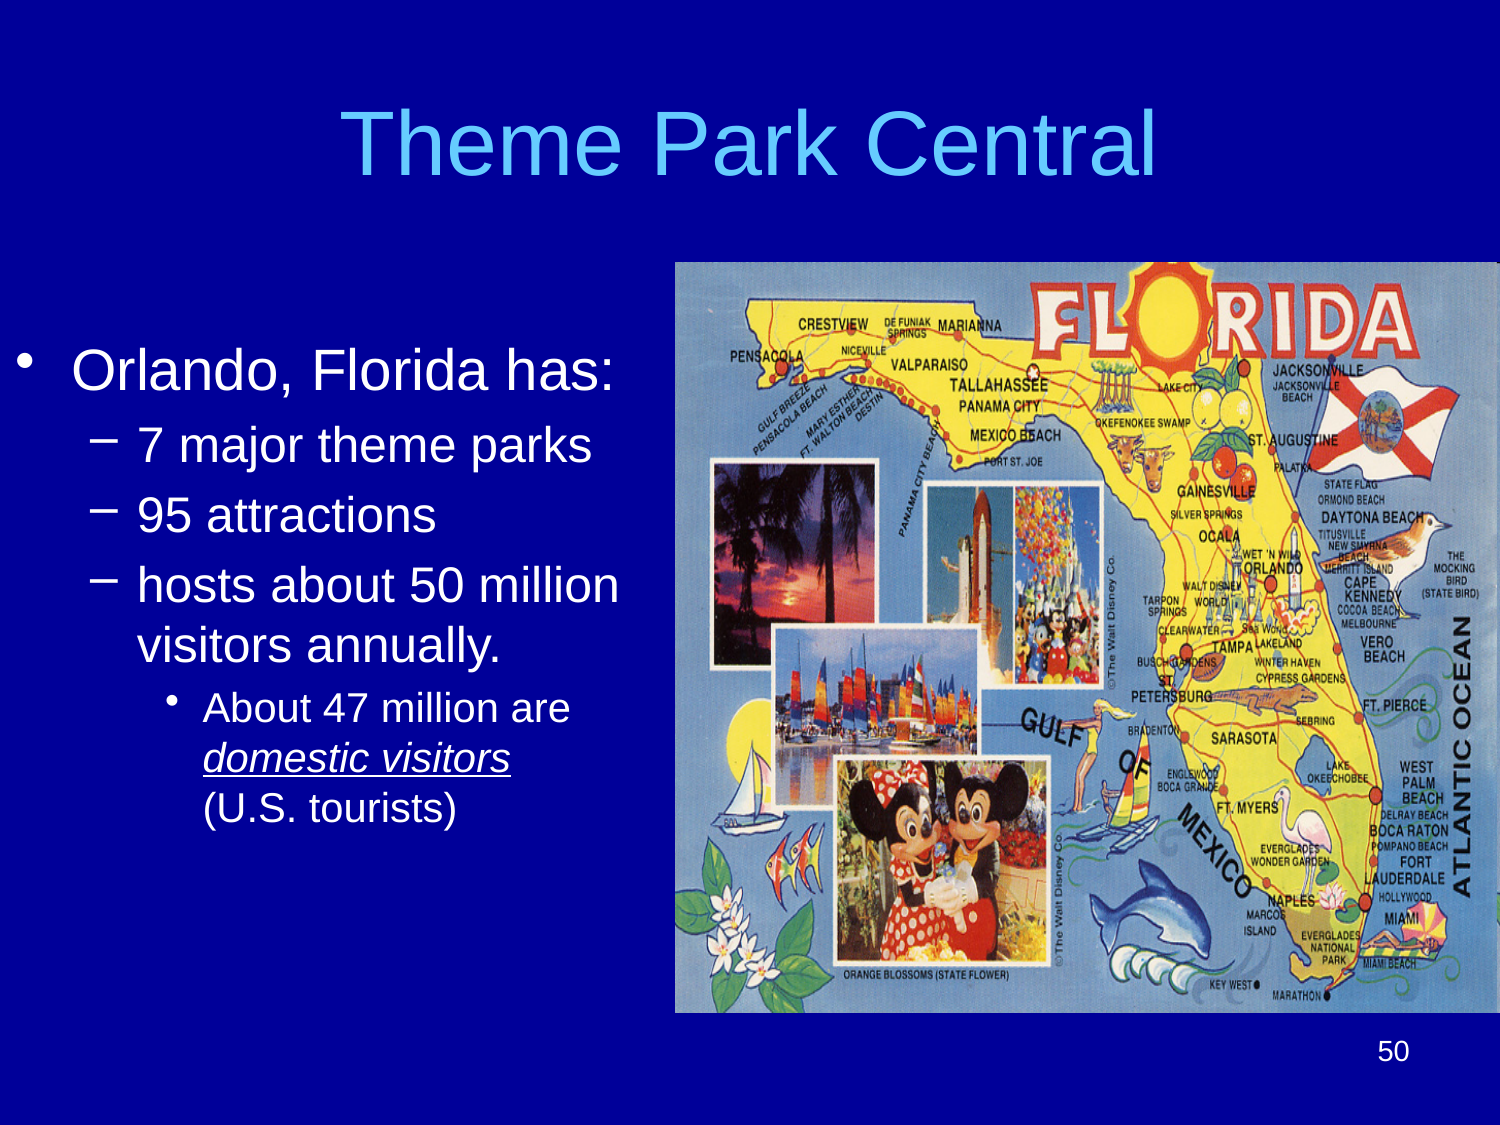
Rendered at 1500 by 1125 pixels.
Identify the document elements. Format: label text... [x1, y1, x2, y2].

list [674, 262, 1500, 1013]
title Theme Park Central [74, 44, 1426, 233]
list Orlando, Florida has: 7 major theme parks 95 attractions hosts about 50 million visitors annually. About 47 million are domestic visitors (U.S. tourists) [0, 324, 663, 1051]
slide_number 50 [1074, 1024, 1425, 1103]
